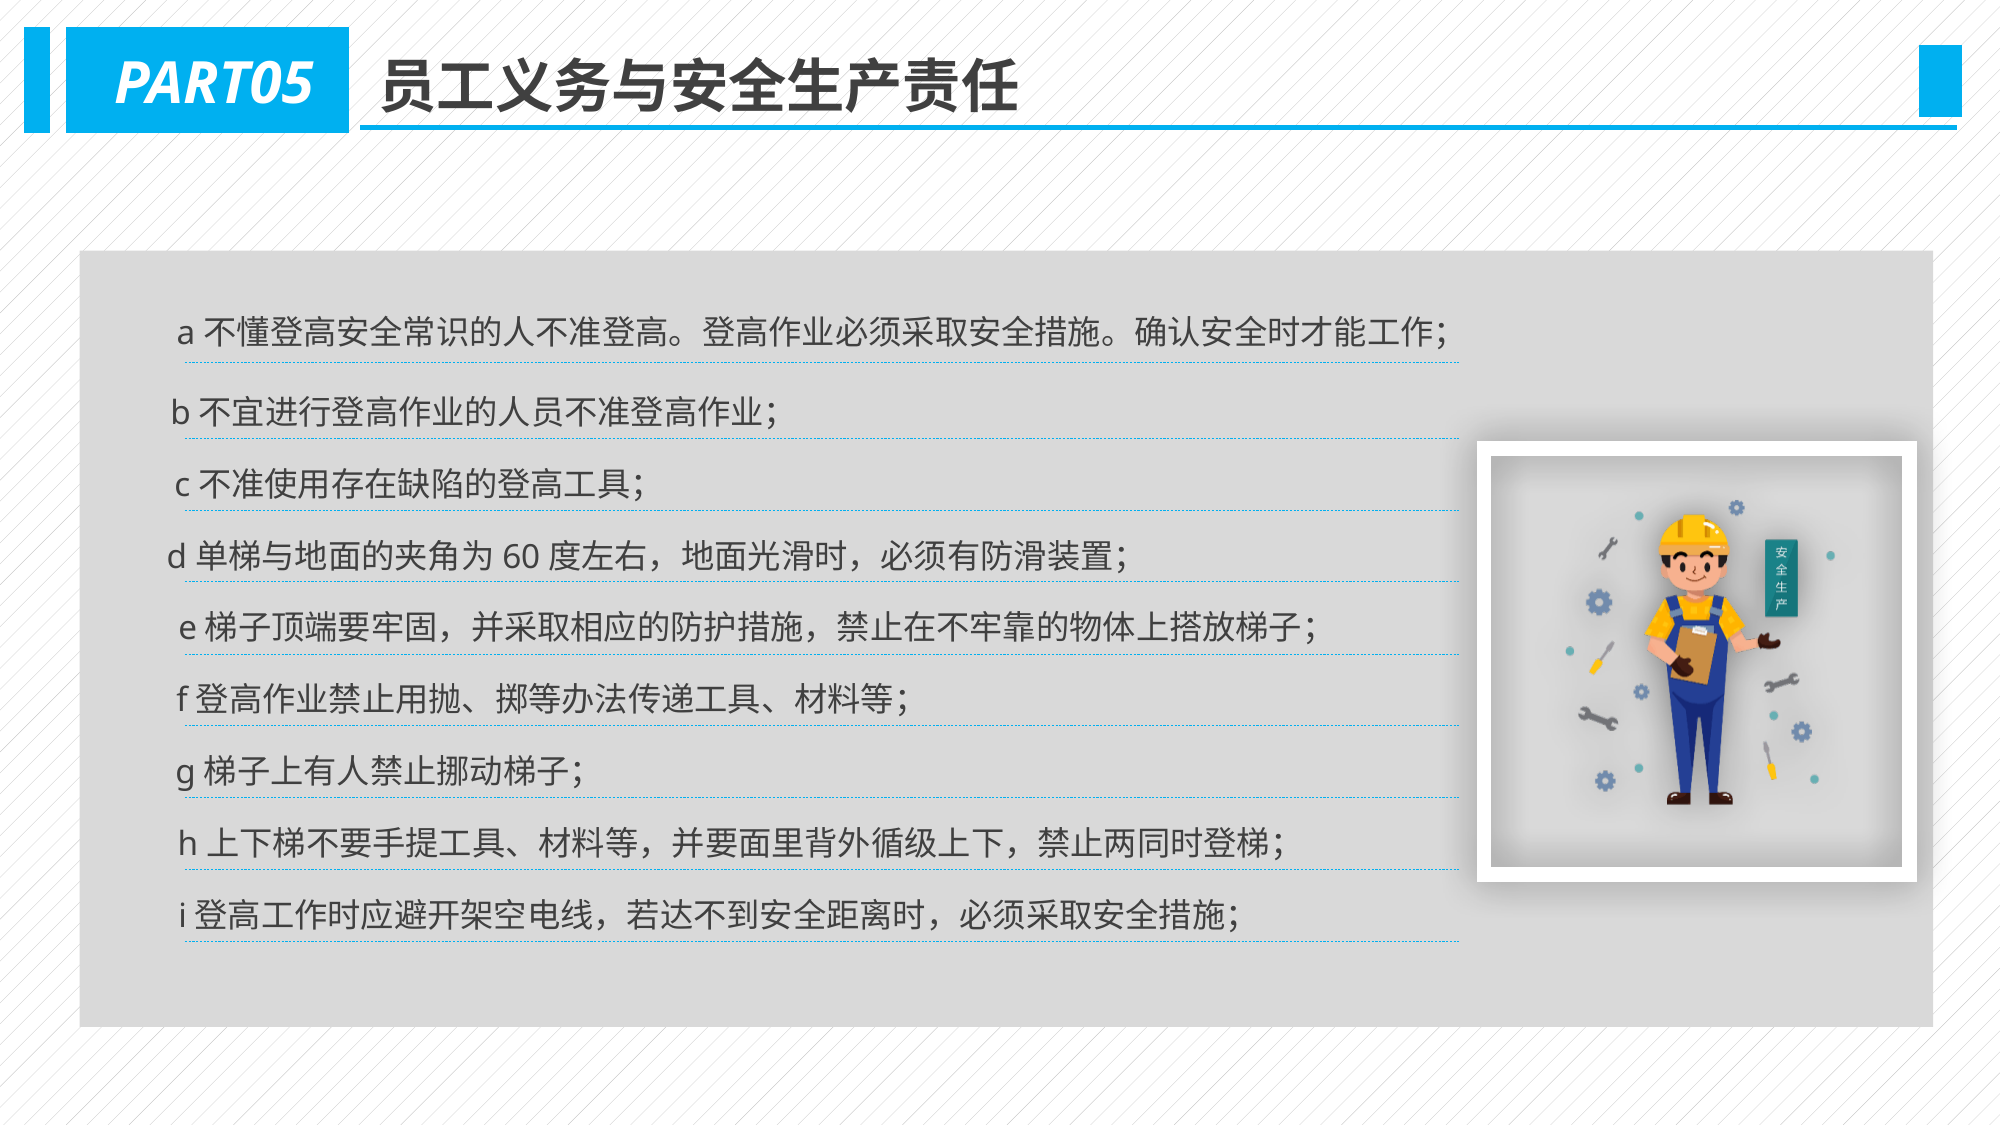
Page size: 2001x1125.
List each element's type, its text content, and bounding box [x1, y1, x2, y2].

picture [1484, 448, 1910, 875]
text_box f登高作业禁止用抛、掷等办法传递工具、材料等； [161, 682, 943, 725]
text_box c不准使用存在缺陷的登高工具； [159, 466, 679, 510]
text_box d单梯与地面的夹角为60度左右，地面光滑时，必须有防滑装置； [151, 538, 1162, 582]
text_box h上下梯不要手提工具、材料等，并要面里背外循级上下，禁止两同时登梯； [162, 825, 1319, 869]
text_box i登高工作时应避开架空电线，若达不到安全距离时，必须采取安全措施； [163, 897, 1275, 941]
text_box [25, 28, 1961, 132]
text_box e梯子顶端要牢固，并采取相应的防护措施，禁止在不牢靠的物体上搭放梯子； [163, 610, 1351, 654]
text_box a不懂登高安全常识的人不准登高。登高作业必须采取安全措施。确认安全时才能工作； [161, 314, 1483, 358]
text_box [79, 250, 1934, 1027]
text_box b不宜进行登高作业的人员不准登高作业； [155, 394, 813, 438]
text_box g梯子上有人禁止挪动梯子； [160, 753, 618, 797]
